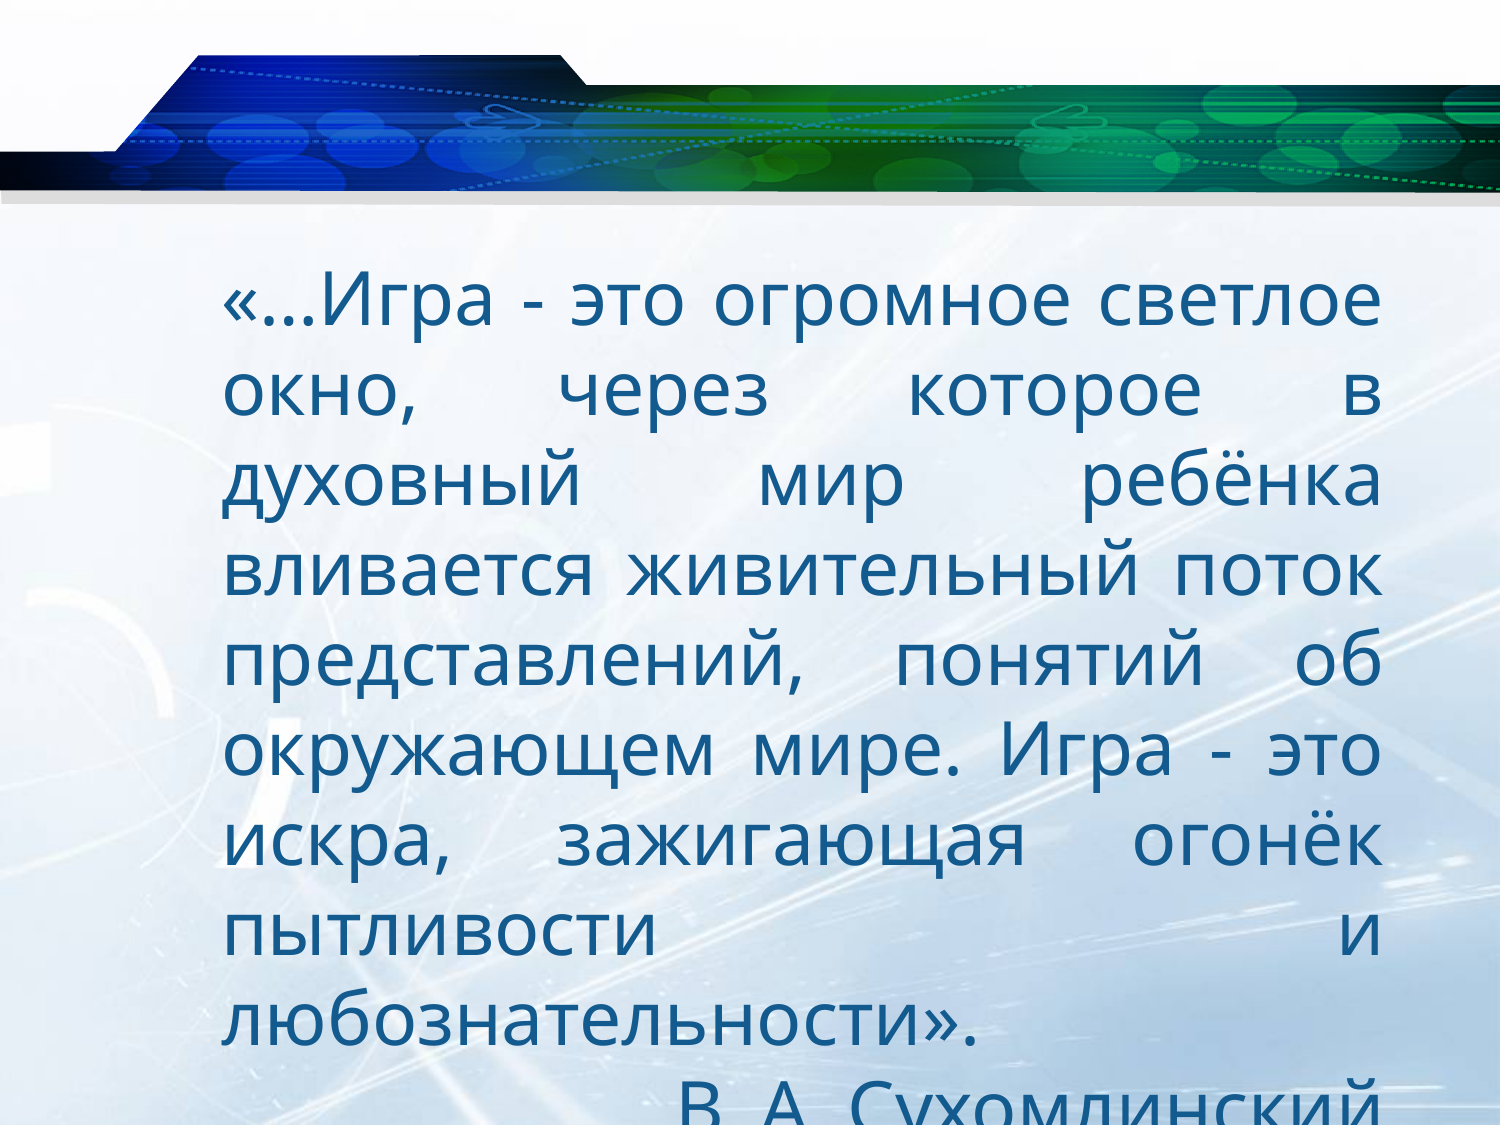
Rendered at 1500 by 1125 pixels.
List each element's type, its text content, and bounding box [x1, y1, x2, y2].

picture [0, 0, 1500, 1125]
text_box «…Игра - это огромное светлое окно, через которое в духовный мир ребёнка вливается живительный поток представлений, понятий об окружающем мире. Игра - это искра, зажигающая огонёк пытливости и любознательности». В. А. Сухомлинский [206, 243, 1400, 1125]
